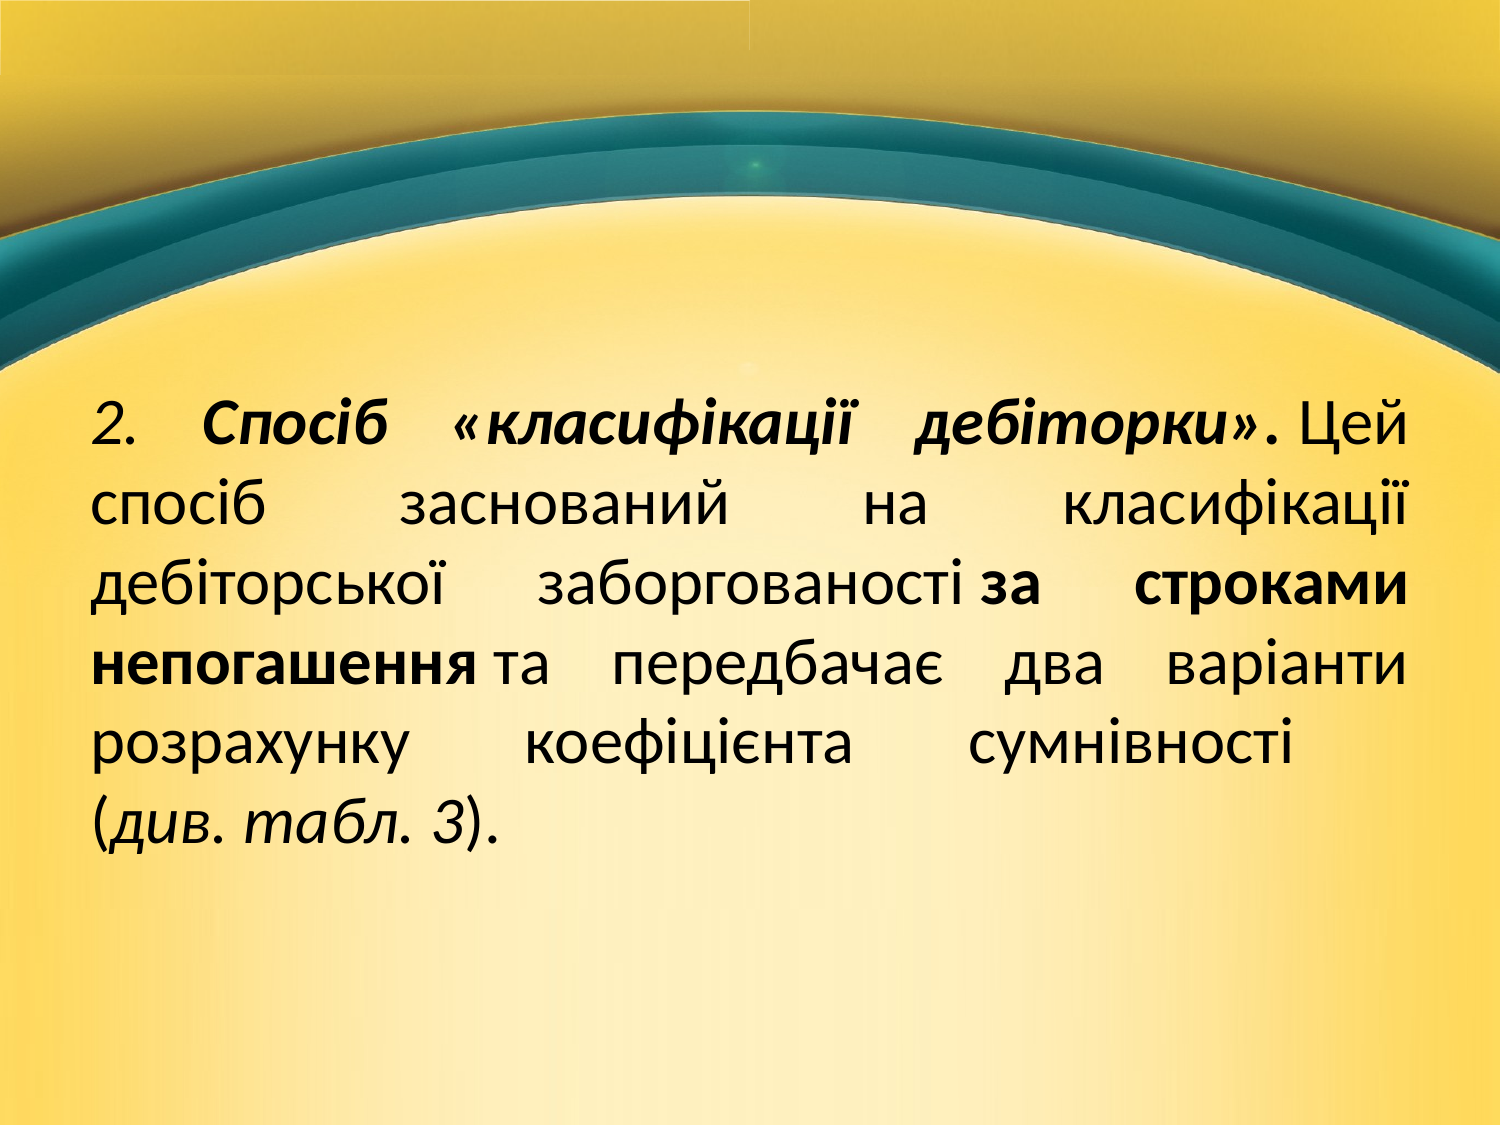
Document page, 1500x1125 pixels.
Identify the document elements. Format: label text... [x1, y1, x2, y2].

picture [0, 0, 1500, 1125]
list 2. Спосіб «класифікації дебіторки». Цей спосіб заснований на класифікації дебіторської заборгованості за строками непогашення та передбачає два варіанти розрахунку коефіцієнта сумнівності (див. табл. 3). [75, 370, 1425, 1050]
